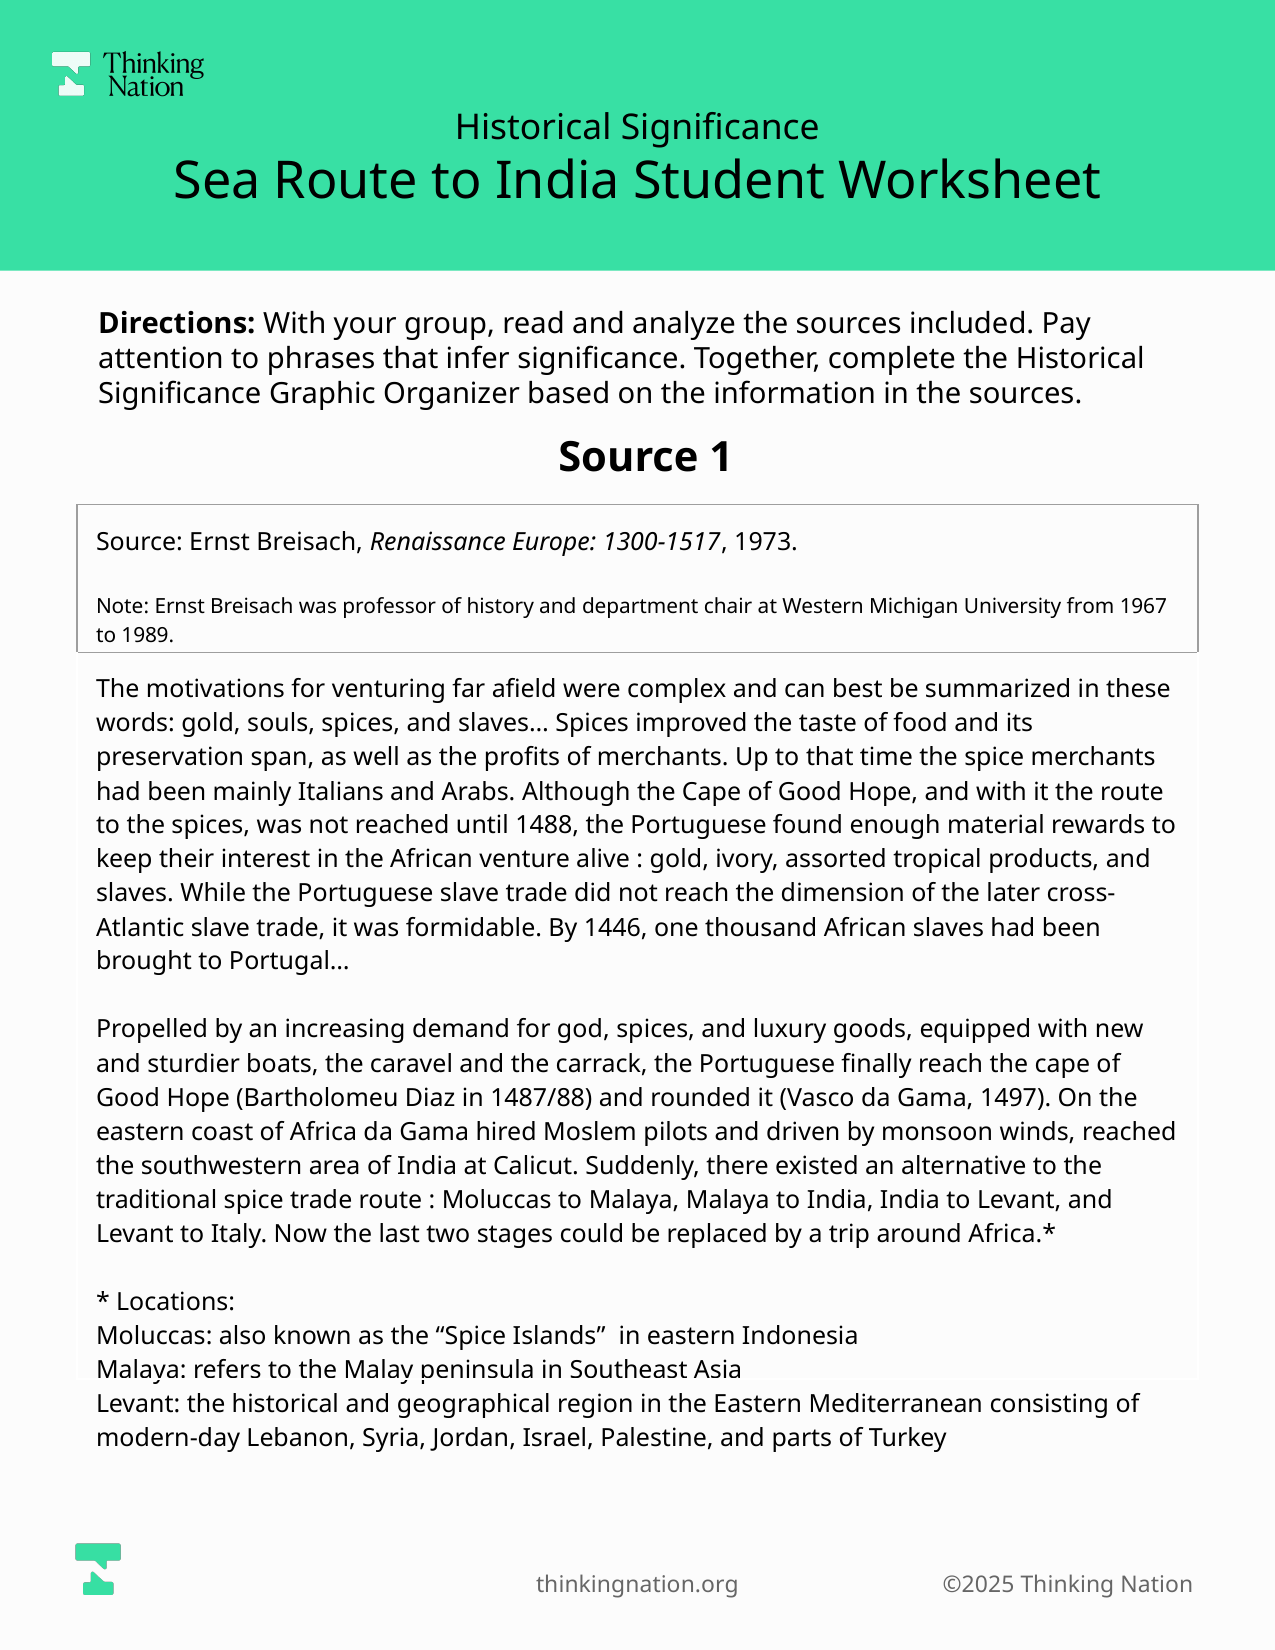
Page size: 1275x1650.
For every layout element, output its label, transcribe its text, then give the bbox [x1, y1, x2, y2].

text_box Directions: With your group, read and analyze the sources included. Pay attention to phrases that infer significance. Together, complete the Historical Significance Graphic Organizer based on the information in the sources. [83, 289, 1209, 424]
text_box ©2025 Thinking Nation [907, 1553, 1210, 1605]
text_box Historical Significance Sea Route to India Student Worksheet [0, 0, 1275, 271]
table_header Source: Ernst Breisach, Renaissance Europe: 1300-1517, 1973. Note: Ernst Breisach was professor of history and department chair at Western Michigan University from 1967 to 1989. [78, 505, 1197, 652]
text_box thinkingnation.org [486, 1553, 789, 1605]
picture [35, 37, 210, 110]
table_cell The motivations for venturing far afield were complex and can best be summarized in these words: gold, souls, spices, and slaves… Spices improved the taste of food and its preservation span, as well as the profits of merchants. Up to that time the spice merchants had been mainly Italians and Arabs. Although the Cape of Good Hope, and with it the route to the spices, was not reached until 1488, the Portuguese found enough material rewards to keep their interest in the African venture alive : gold, ivory, assorted tropical products, and slaves. While the Portuguese slave trade did not reach the dimension of the later cross-Atlantic slave trade, it was formidable. By 1446, one thousand African slaves had been brought to Portugal… Propelled by an increasing demand for god, spices, and luxury goods, equipped with new and sturdier boats, the caravel and the carrack, the Portuguese finally reach the cape of Good Hope (Bartholomeu Diaz in 1487/88) and rounded it (Vasco da Gama, 1497). On the eastern coast of Africa da Gama hired Moslem pilots and driven by monsoon winds, reached the southwestern area of India at Calicut. Suddenly, there existed an alternative to the traditional spice trade route : Moluccas to Malaya, Malaya to India, India to Levant, and Levant to Italy. Now the last two stages could be replaced by a trip around Africa.* * Locations: Moluccas: also known as the “Spice Islands” in eastern Indonesia Malaya: refers to the Malay peninsula in Southeast Asia Levant: the historical and geographical region in the Eastern Mediterranean consisting of modern-day Lebanon, Syria, Jordan, Israel, Palestine, and parts of Turkey [78, 653, 1197, 1378]
text_box Source 1 [527, 415, 765, 487]
picture [62, 1533, 134, 1605]
